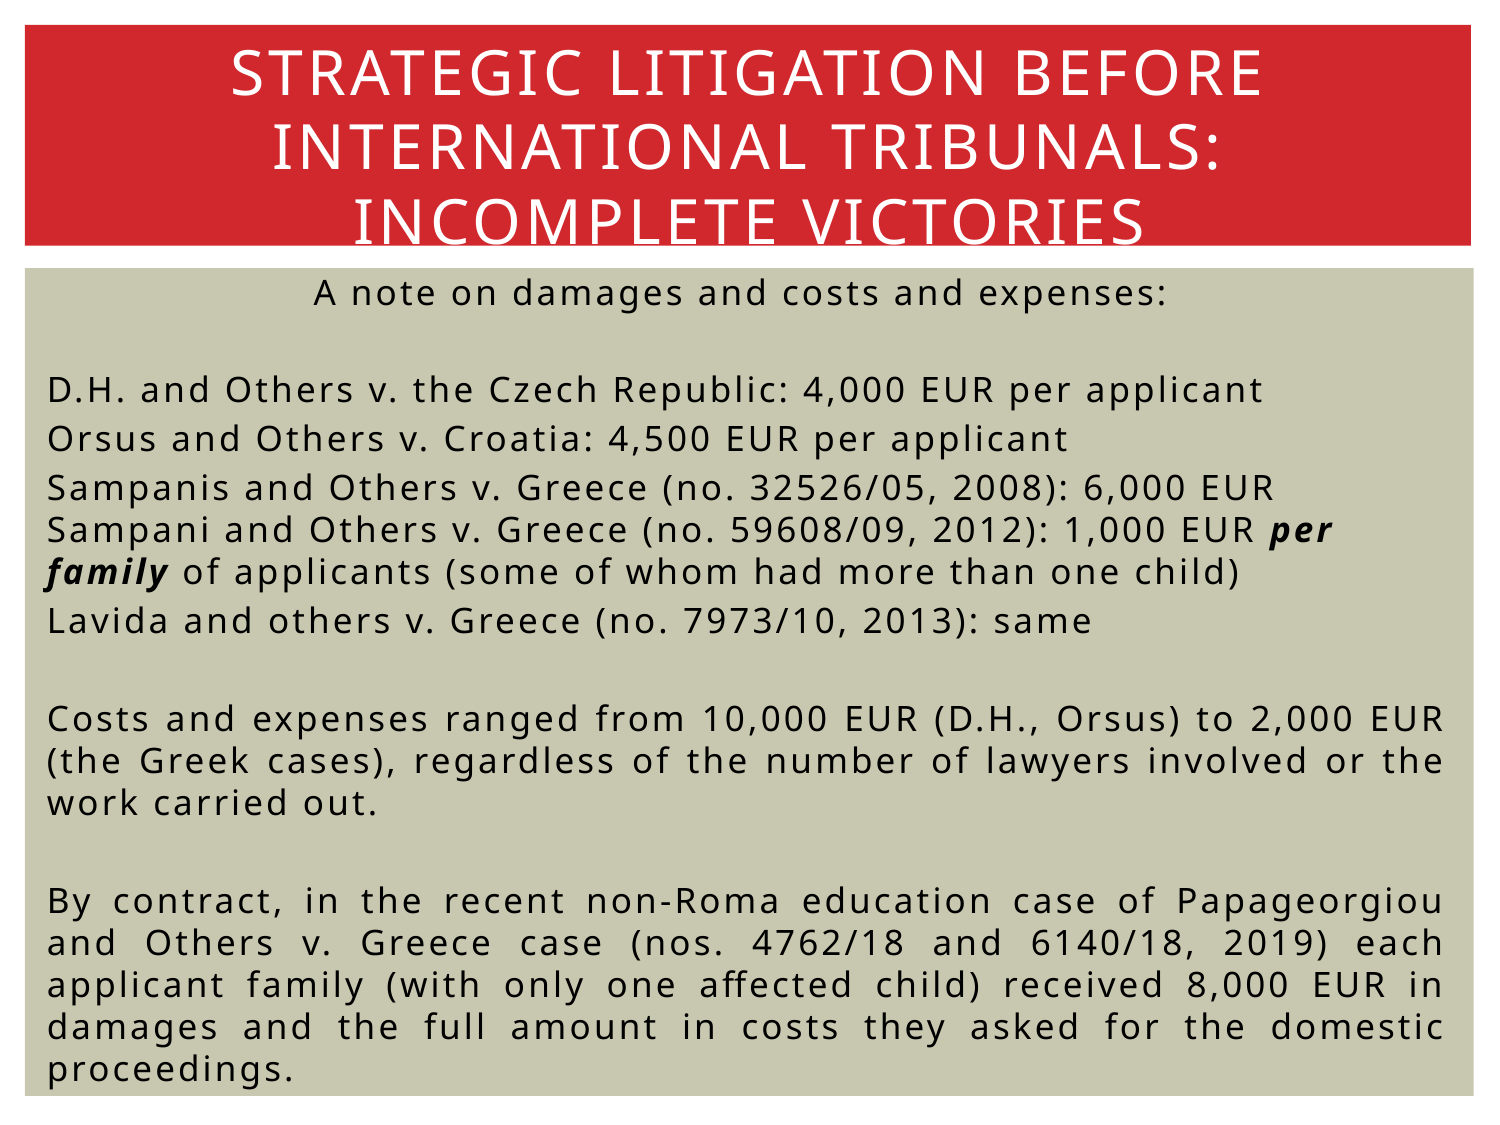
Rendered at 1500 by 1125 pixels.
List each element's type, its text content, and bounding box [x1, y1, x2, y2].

list A note on damages and costs and expenses: D.H. and Others v. the Czech Republic: 4,000 EUR per applicant Orsus and Others v. Croatia: 4,500 EUR per applicant Sampanis and Others v. Greece (no. 32526/05, 2008): 6,000 EUR Sampani and Others v. Greece (no. 59608/09, 2012): 1,000 EUR per family of applicants (some of whom had more than one child) Lavida and others v. Greece (no. 7973/10, 2013): same Costs and expenses ranged from 10,000 EUR (D.H., Orsus) to 2,000 EUR (the Greek cases), regardless of the number of lawyers involved or the work carried out. By contract, in the recent non-Roma education case of Papageorgiou and Others v. Greece case (nos. 4762/18 and 6140/18, 2019) each applicant family (with only one affected child) received 8,000 EUR in damages and the full amount in costs they asked for the domestic proceedings. [24, 262, 1463, 1100]
title Strategic litigation before international tribunals: incomplete victories [62, 58, 1438, 232]
